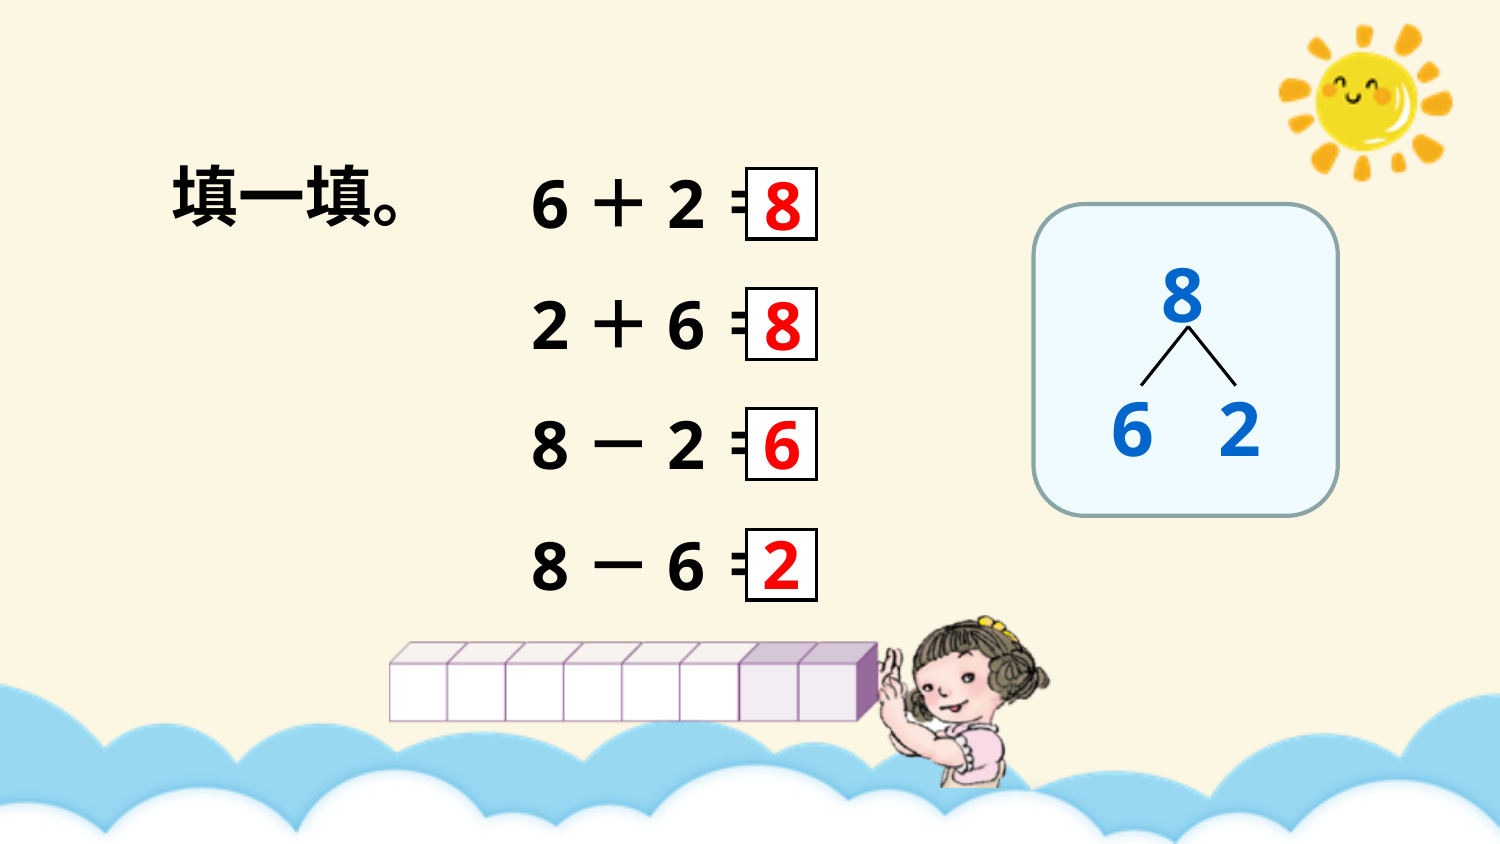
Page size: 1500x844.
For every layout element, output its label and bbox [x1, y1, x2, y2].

text_box [516, 515, 925, 612]
text_box [516, 274, 925, 372]
picture [0, 0, 1500, 844]
text_box [516, 154, 925, 252]
text_box [516, 395, 925, 492]
text_box [1033, 203, 1338, 516]
